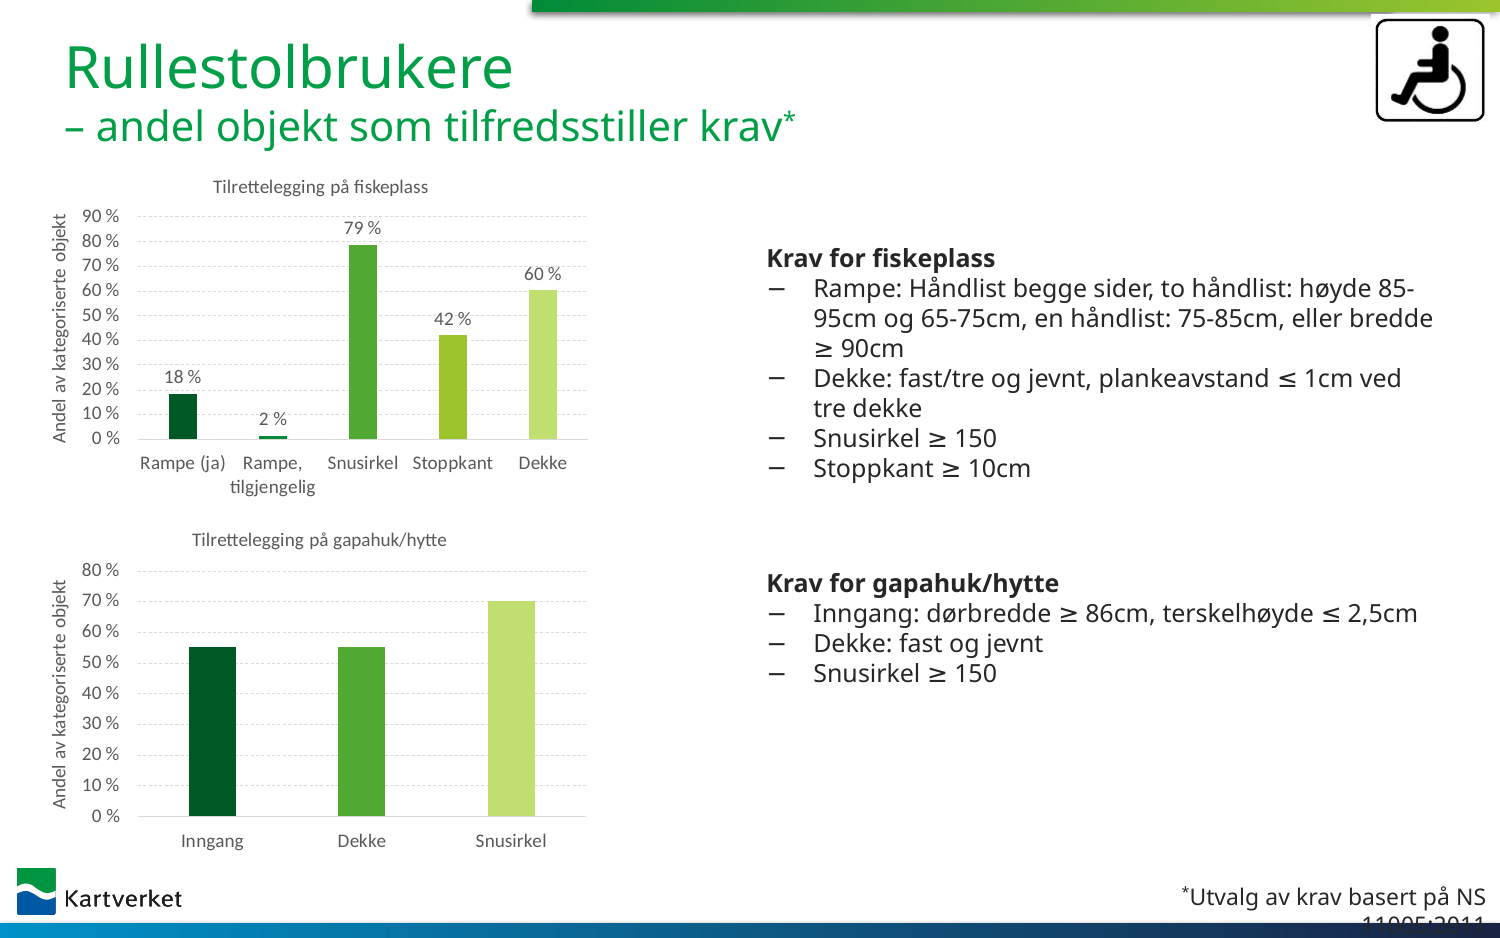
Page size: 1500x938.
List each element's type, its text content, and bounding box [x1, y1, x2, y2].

text_box *Utvalg av krav basert på NS 11005:2011 [1068, 873, 1500, 938]
picture [1371, 13, 1491, 127]
text_box Krav for gapahuk/hytte Inngang: dørbredde ≥ 86cm, terskelhøyde ≤ 2,5cm Dekke: fast og jevnt Snusirkel ≥ 150 [751, 560, 1452, 695]
text_box Rullestolbrukere – andel objekt som tilfredsstiller krav* [49, 29, 1431, 158]
picture [41, 166, 599, 505]
picture [41, 520, 597, 859]
text_box Krav for fiskeplass Rampe: Håndlist begge sider, to håndlist: høyde 85-95cm og 65-75cm, en håndlist: 75-85cm, eller bredde ≥ 90cm Dekke: fast/tre og jevnt, plankeavstand ≤ 1cm ved tre dekke Snusirkel ≥ 150 Stoppkant ≥ 10cm [751, 235, 1452, 490]
